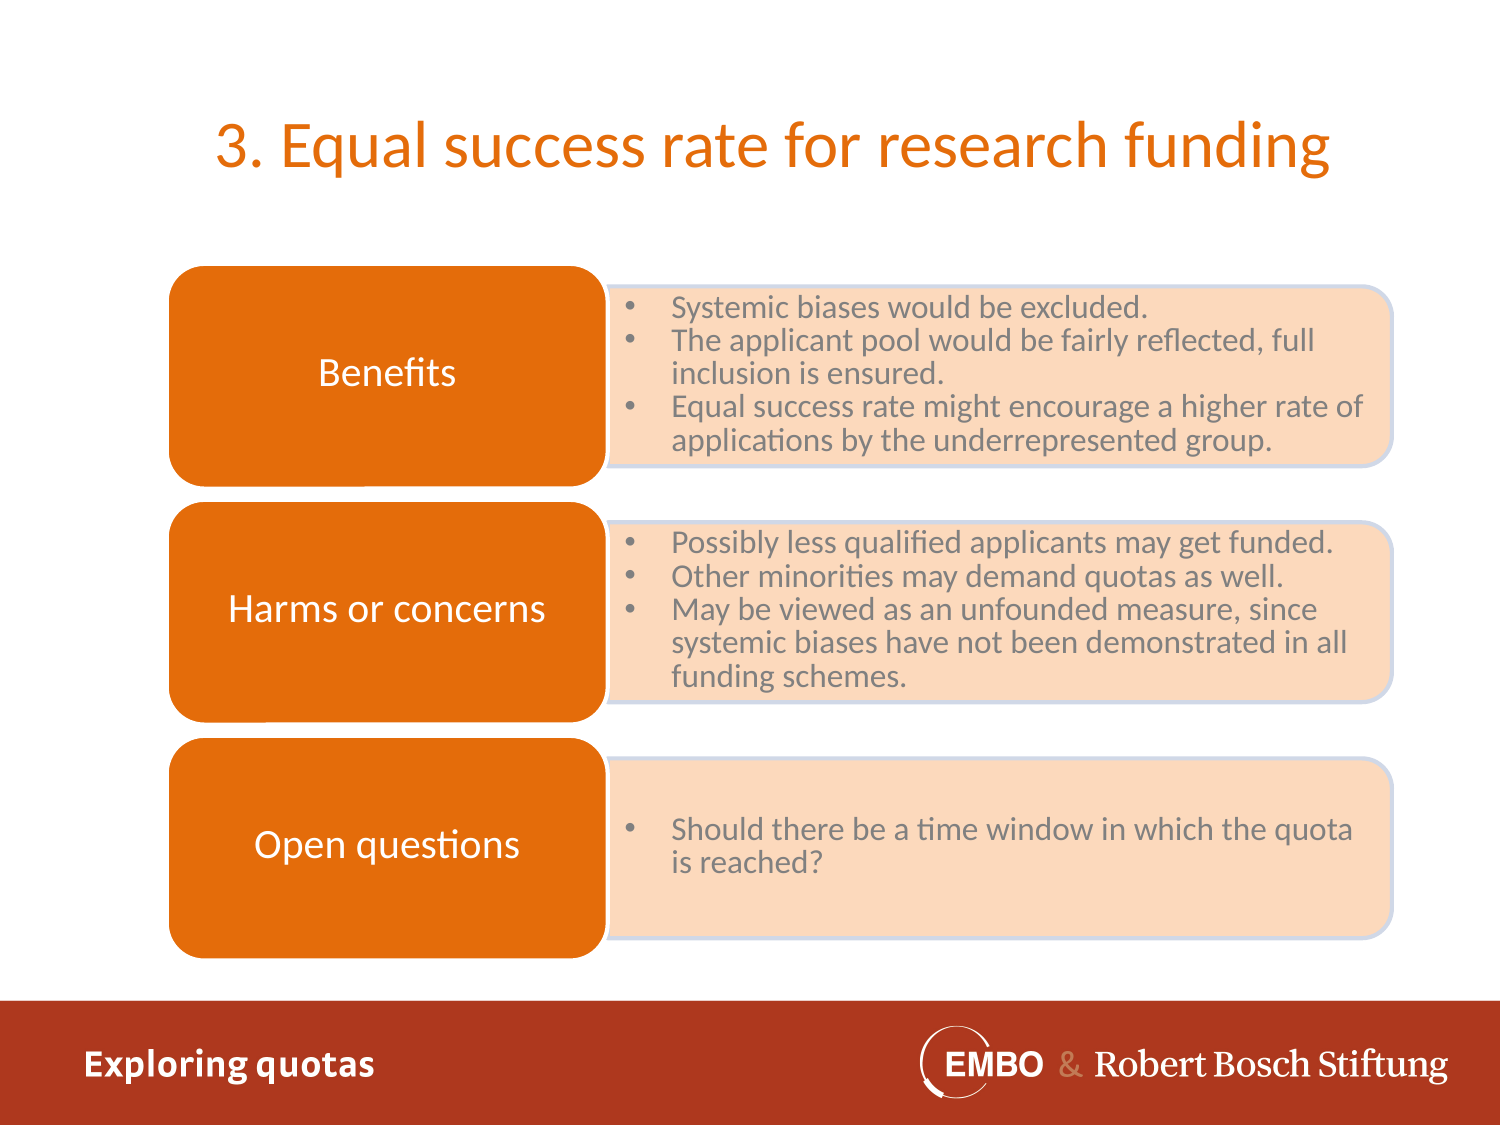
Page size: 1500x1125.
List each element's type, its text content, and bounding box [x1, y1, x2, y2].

text_box 3. Equal success rate for research funding [50, 47, 1500, 235]
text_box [166, 263, 1393, 961]
picture [0, 0, 1500, 1125]
